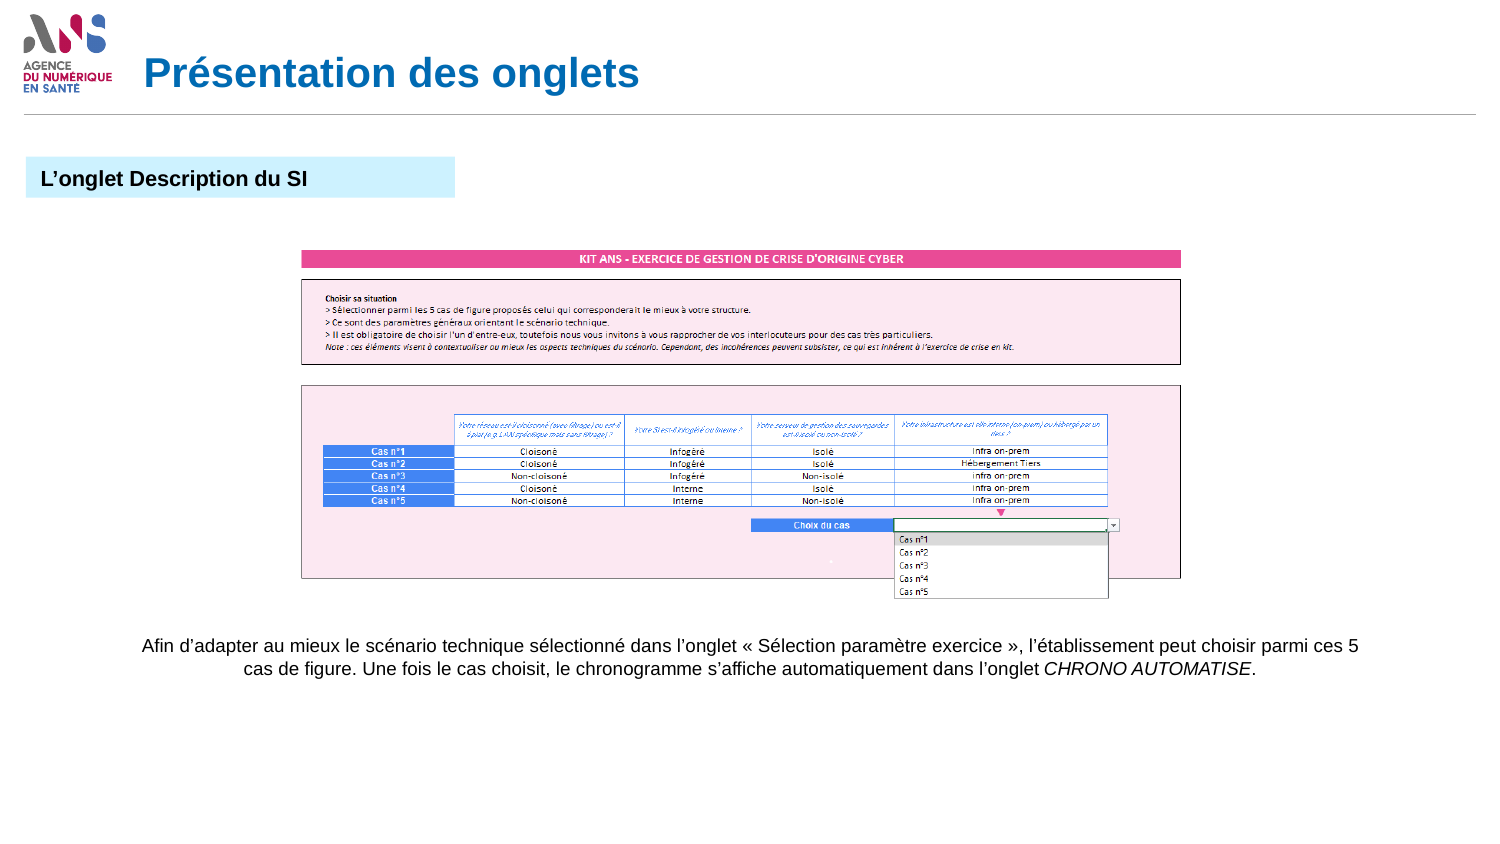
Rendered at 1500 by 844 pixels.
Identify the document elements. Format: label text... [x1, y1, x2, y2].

text_box Afin d’adapter au mieux le scénario technique sélectionné dans l’onglet « Sélection paramètre exercice », l’établissement peut choisir parmi ces 5 cas de figure. Une fois le cas choisit, le chronogramme s’affiche automatiquement dans l’onglet CHRONO AUTOMATISE. [118, 626, 1381, 687]
text_box L’onglet Description du SI [25, 156, 455, 198]
picture [23, 14, 112, 93]
text_box Présentation des onglets [143, 20, 1148, 96]
picture [291, 244, 1206, 599]
